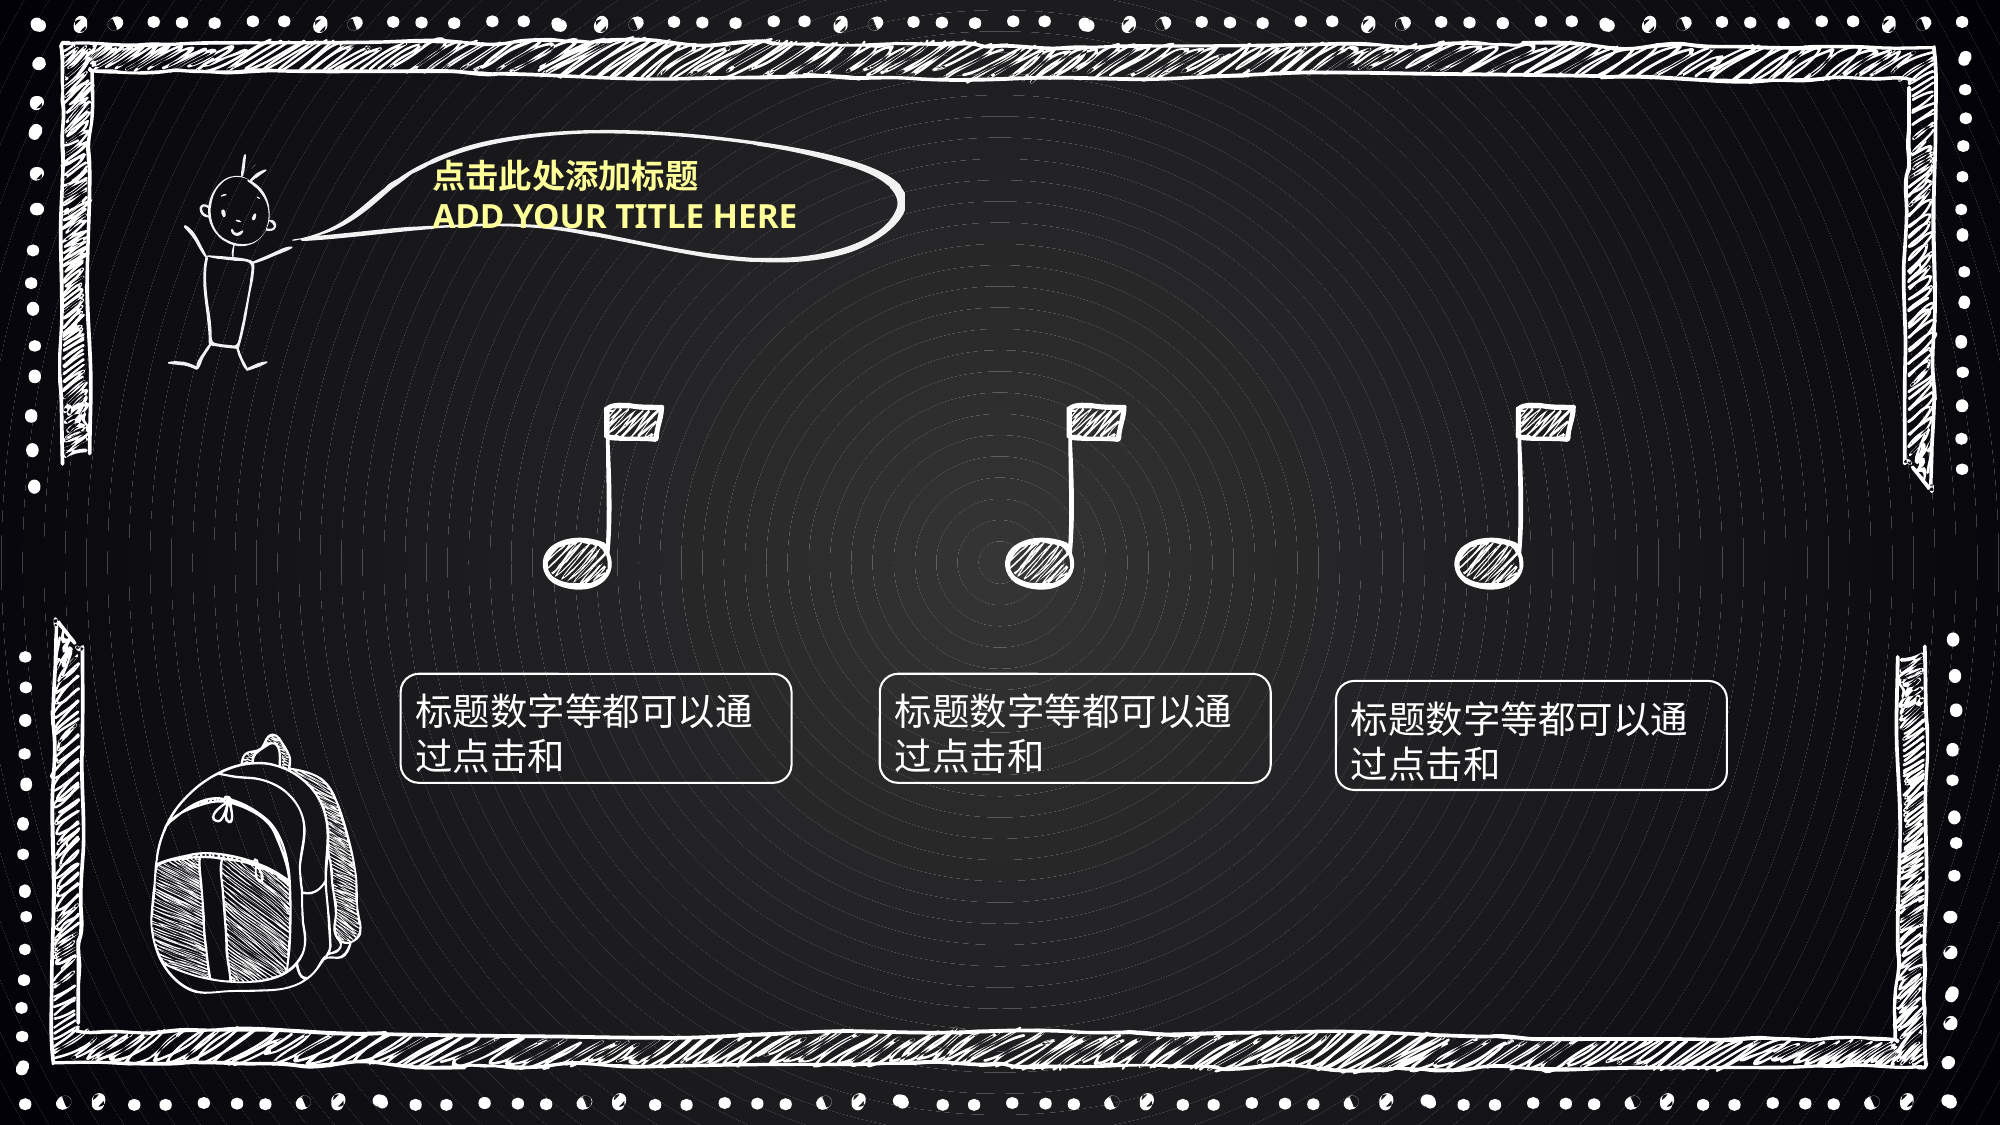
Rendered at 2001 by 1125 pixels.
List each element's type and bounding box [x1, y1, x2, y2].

text_box [400, 673, 797, 788]
text_box [1454, 402, 1576, 590]
text_box [879, 673, 1276, 788]
text_box [1005, 402, 1127, 590]
text_box [150, 733, 362, 994]
text_box [1335, 680, 1733, 795]
text_box [542, 402, 665, 590]
text_box [167, 129, 930, 372]
